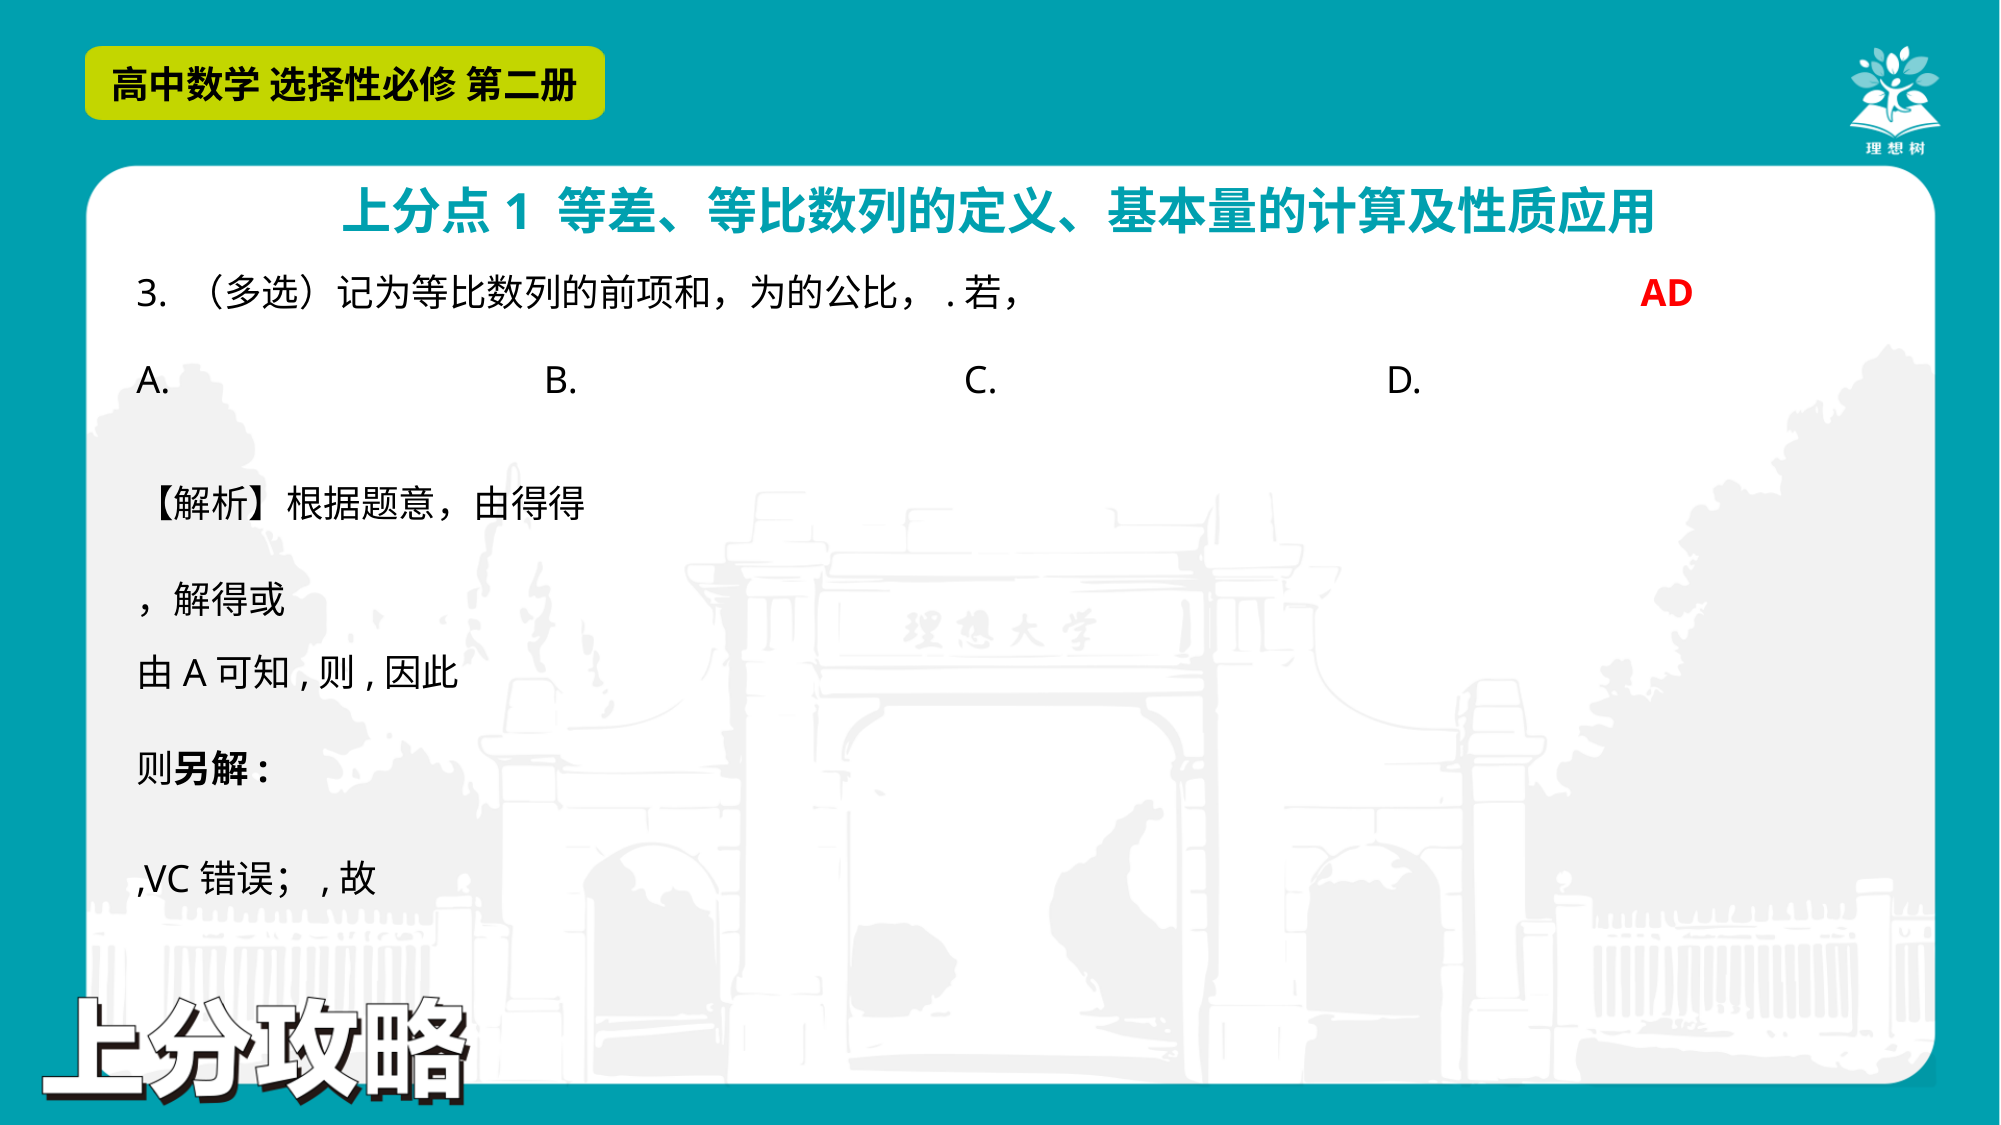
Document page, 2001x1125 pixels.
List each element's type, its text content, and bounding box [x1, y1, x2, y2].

picture [0, 0, 2000, 1125]
text_box AD [1626, 246, 1709, 307]
